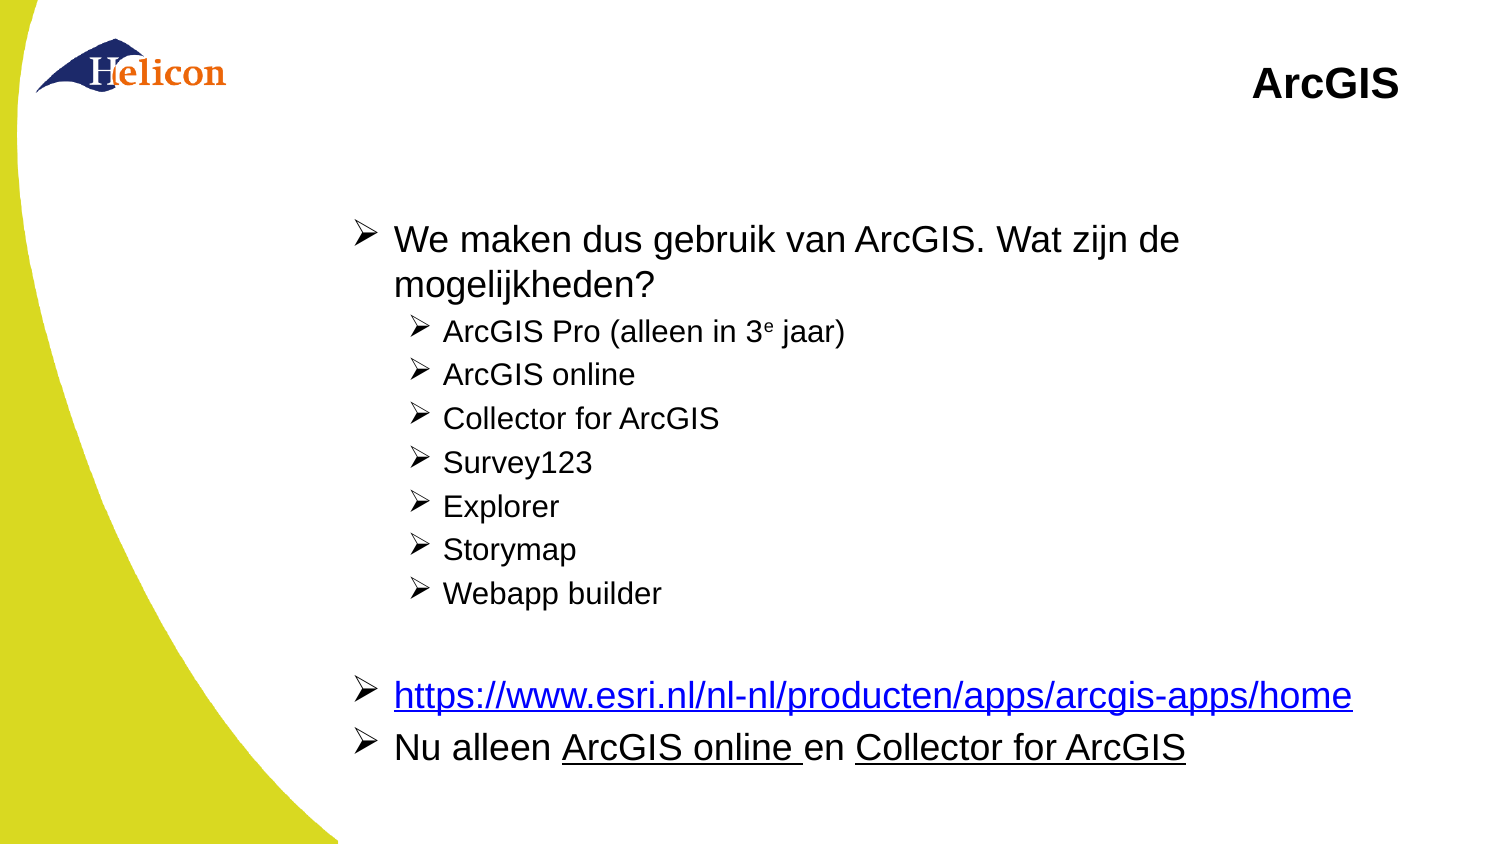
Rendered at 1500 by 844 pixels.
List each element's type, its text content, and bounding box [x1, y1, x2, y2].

picture [0, 0, 1500, 844]
list We maken dus gebruik van ArcGIS. Wat zijn de mogelijkheden? ArcGIS Pro (alleen in 3e jaar) ArcGIS online Collector for ArcGIS Survey123 Explorer Storymap Webapp builder https://www.esri.nl/nl-nl/producten/apps/arcgis-apps/home Nu alleen ArcGIS online en Collector for ArcGIS [336, 147, 1425, 836]
title ArcGIS [324, 40, 1415, 121]
